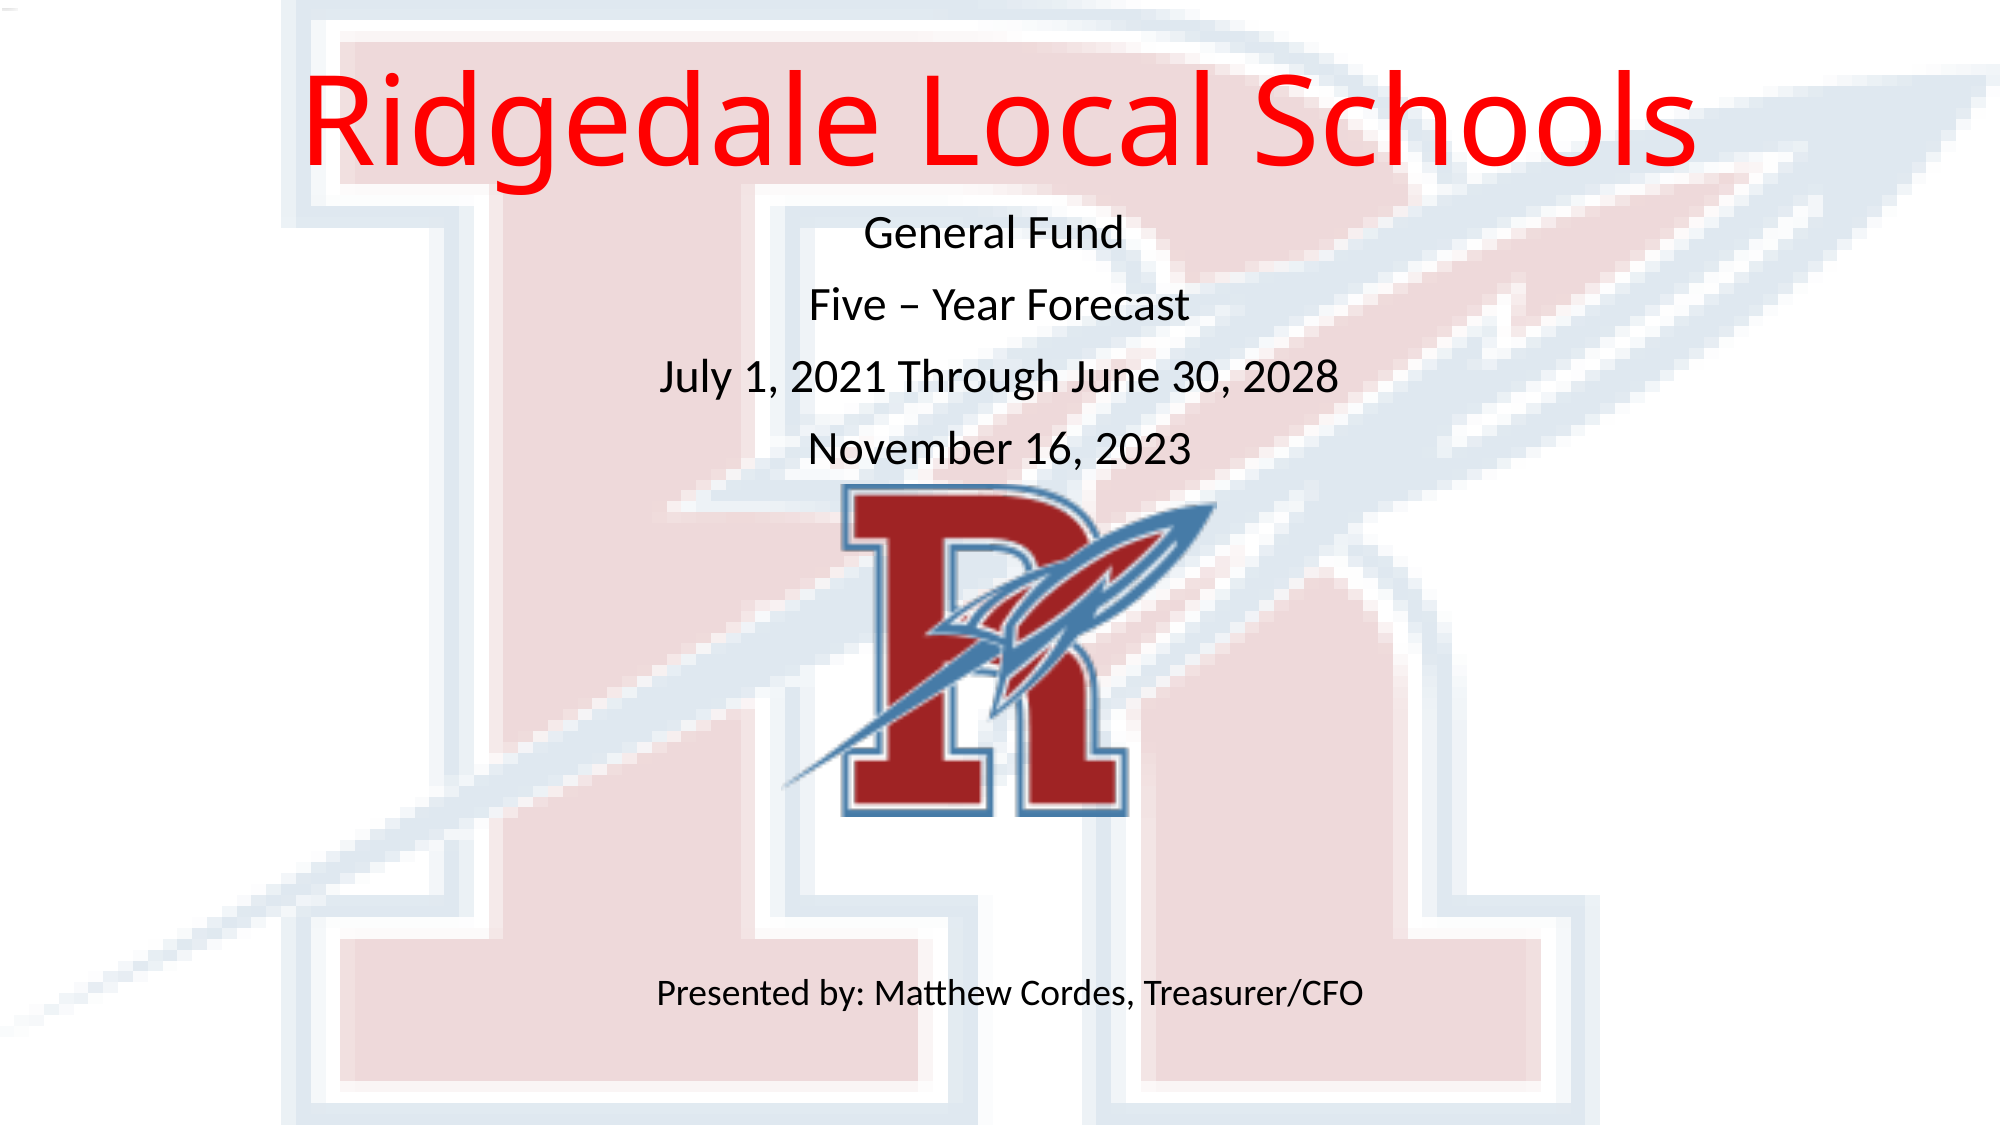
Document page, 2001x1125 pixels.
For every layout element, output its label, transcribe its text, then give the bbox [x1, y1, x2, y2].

subtitle General Fund Five – Year Forecast July 1, 2021 Through June 30, 2028 November 16, 2023 [249, 200, 1750, 485]
picture [781, 484, 1217, 817]
title Ridgedale Local Schools [249, 41, 1750, 200]
text_box Presented by: Matthew Cordes, Treasurer/CFO [260, 960, 1761, 1021]
